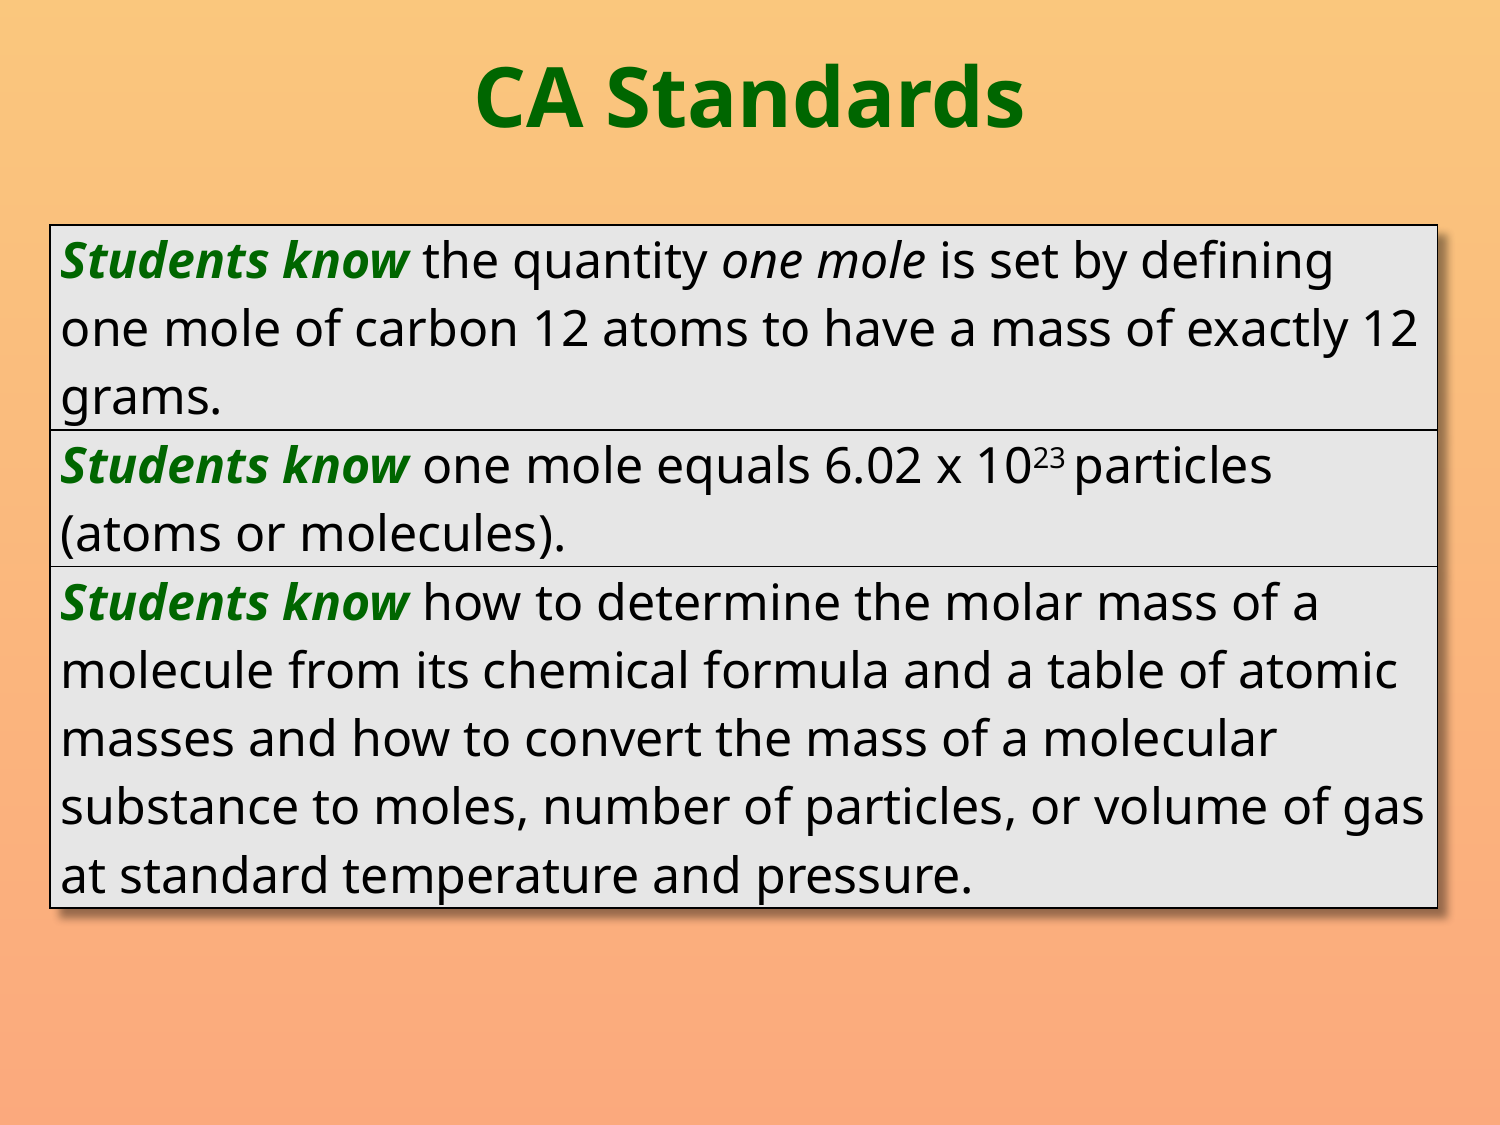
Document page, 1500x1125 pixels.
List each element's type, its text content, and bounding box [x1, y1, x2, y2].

table_cell Students know one mole equals 6.02 x 1023 particles (atoms or molecules). [51, 431, 1437, 566]
table_cell Students know how to determine the molar mass of a molecule from its chemical formula and a table of atomic masses and how to convert the mass of a molecular substance to moles, number of particles, or volume of gas at standard temperature and pressure. [51, 567, 1437, 907]
table_header Students know the quantity one mole is set by defining one mole of carbon 12 atoms to have a mass of exactly 12 grams. [51, 226, 1437, 429]
title CA Standards [112, 0, 1388, 188]
